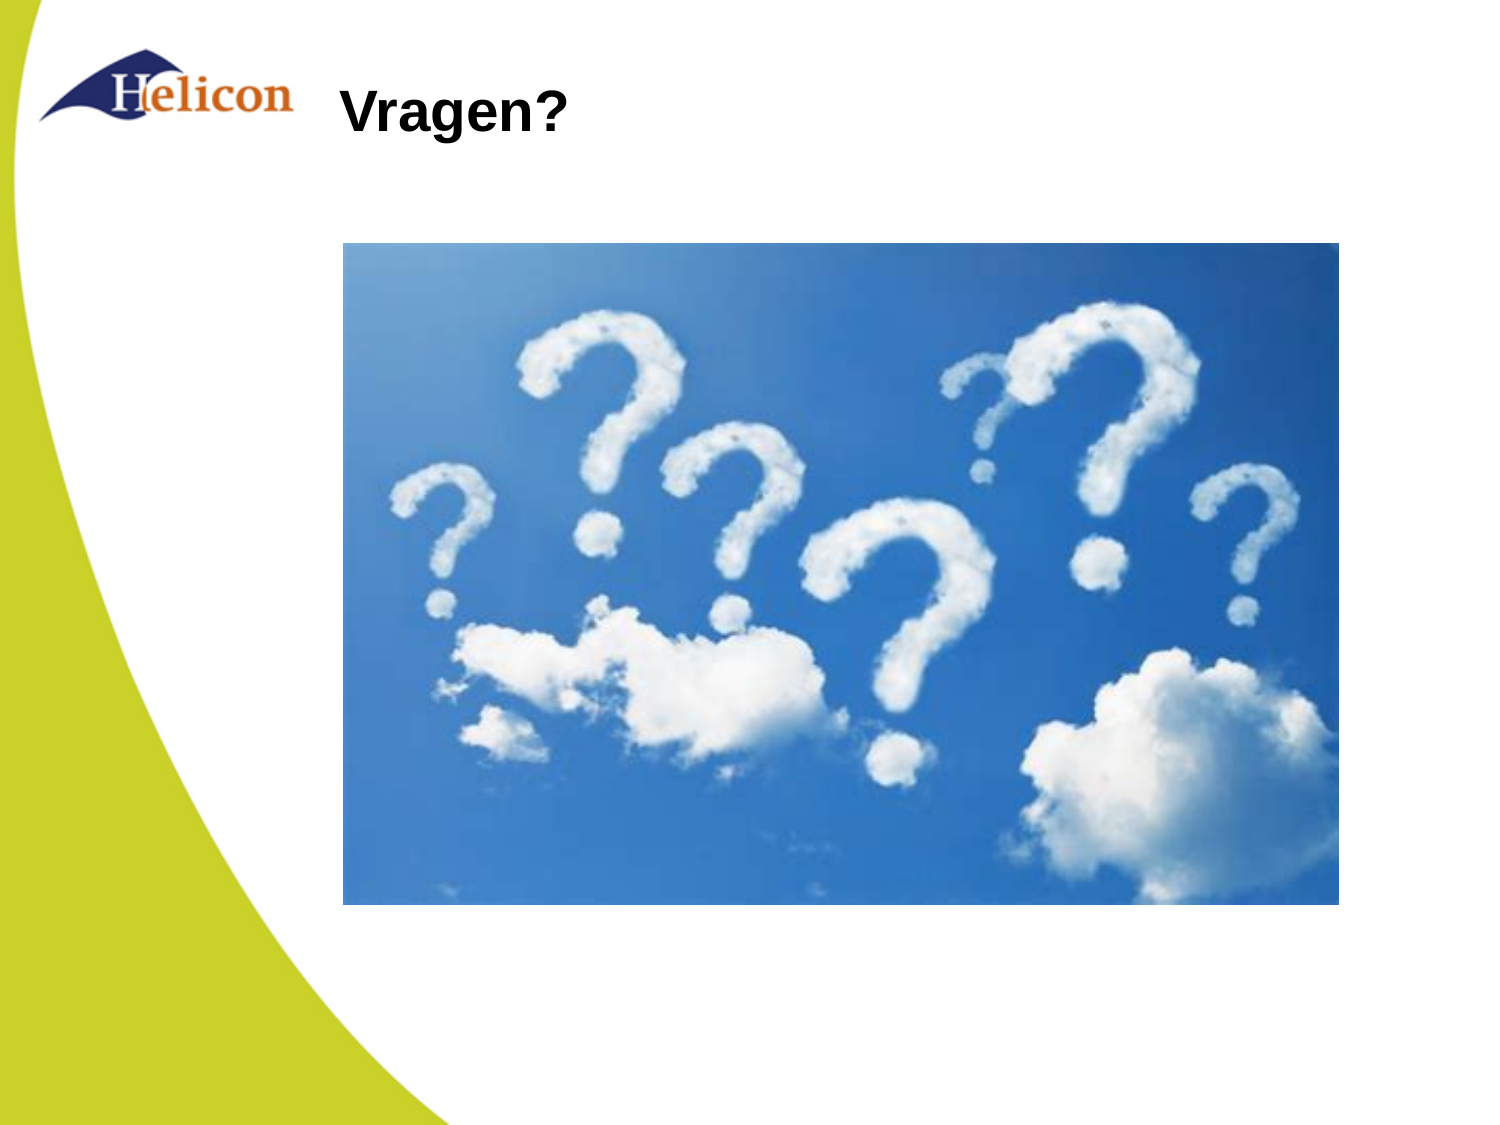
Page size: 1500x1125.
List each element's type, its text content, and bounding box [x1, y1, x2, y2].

title Vragen? [324, 54, 1415, 161]
picture [0, 0, 1500, 1125]
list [343, 243, 1339, 906]
